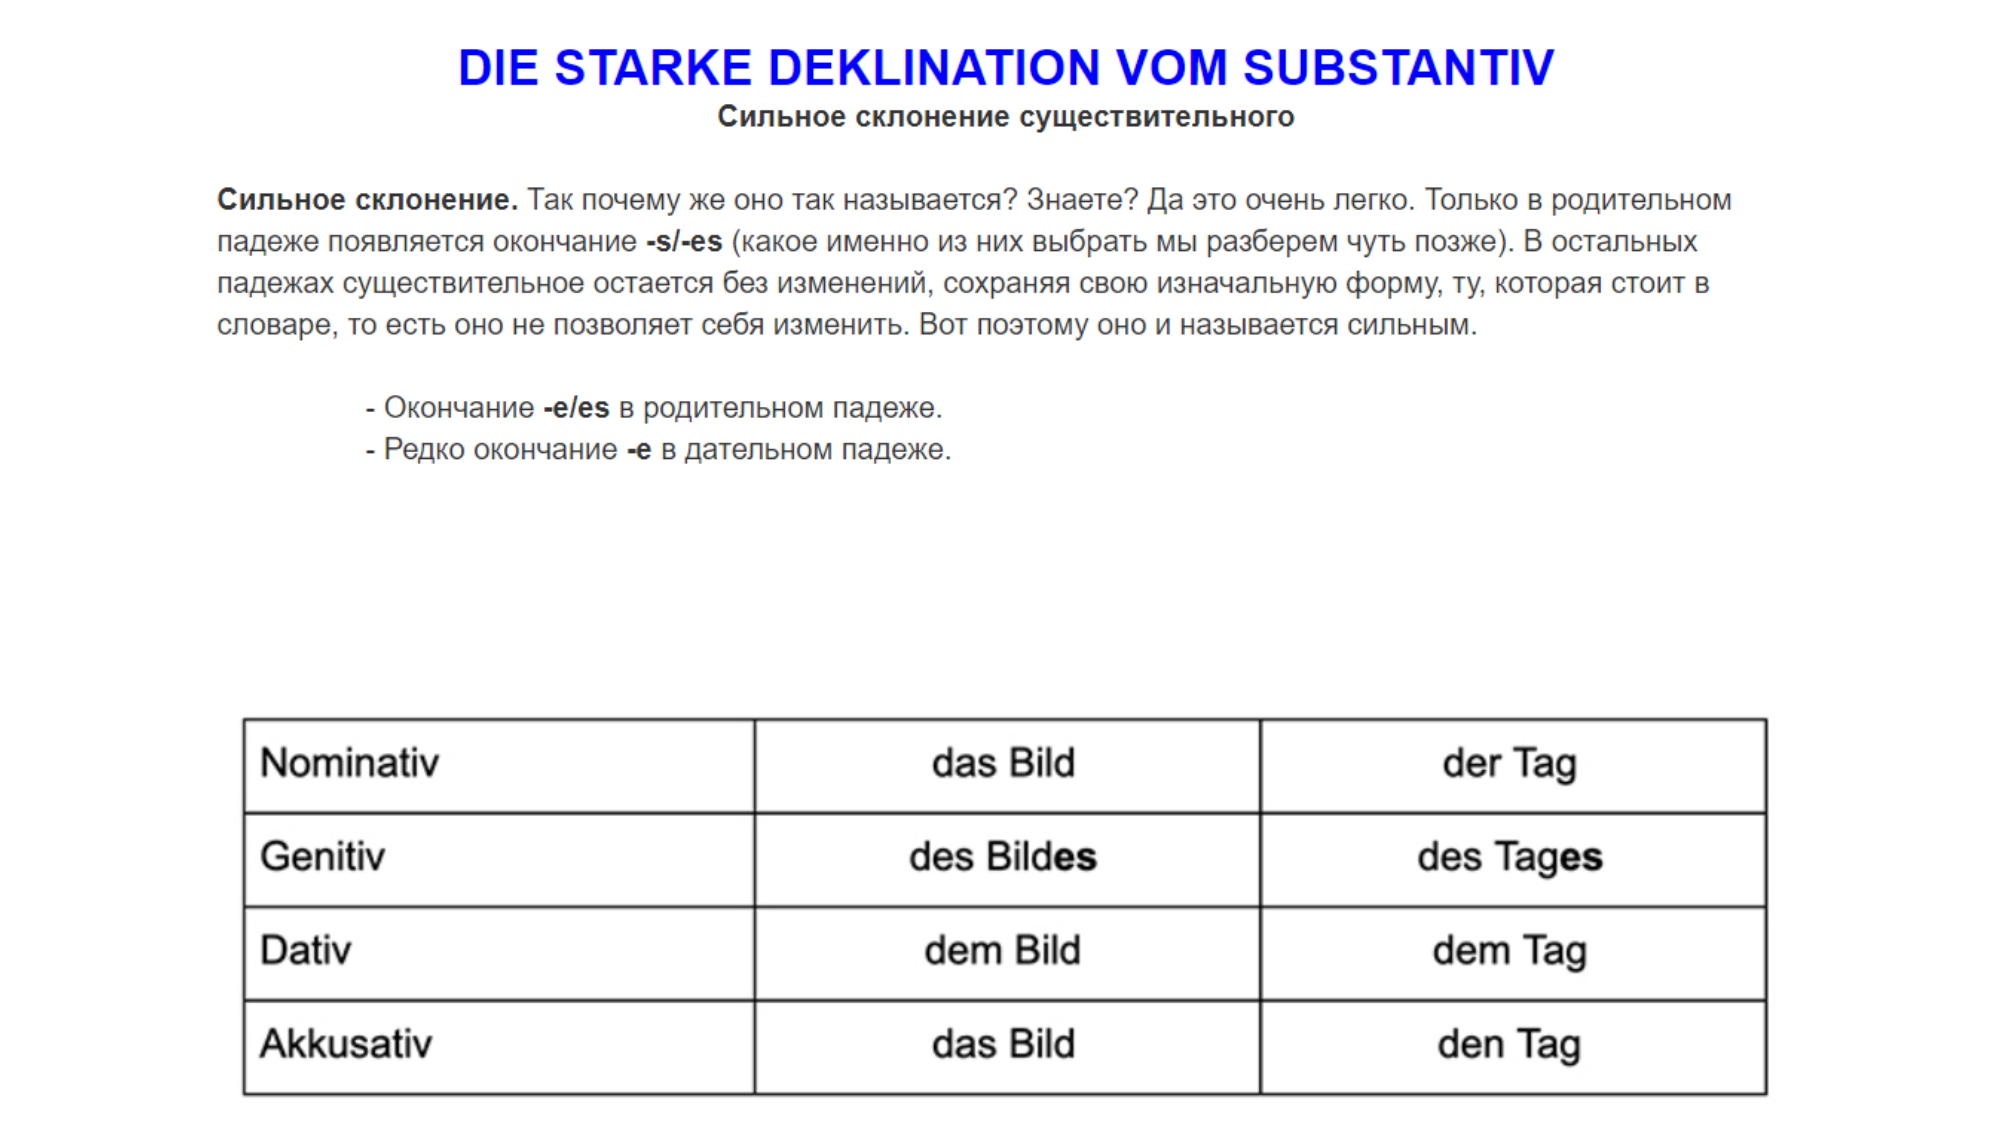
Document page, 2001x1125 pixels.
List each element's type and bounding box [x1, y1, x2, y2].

picture [203, 0, 1809, 1125]
